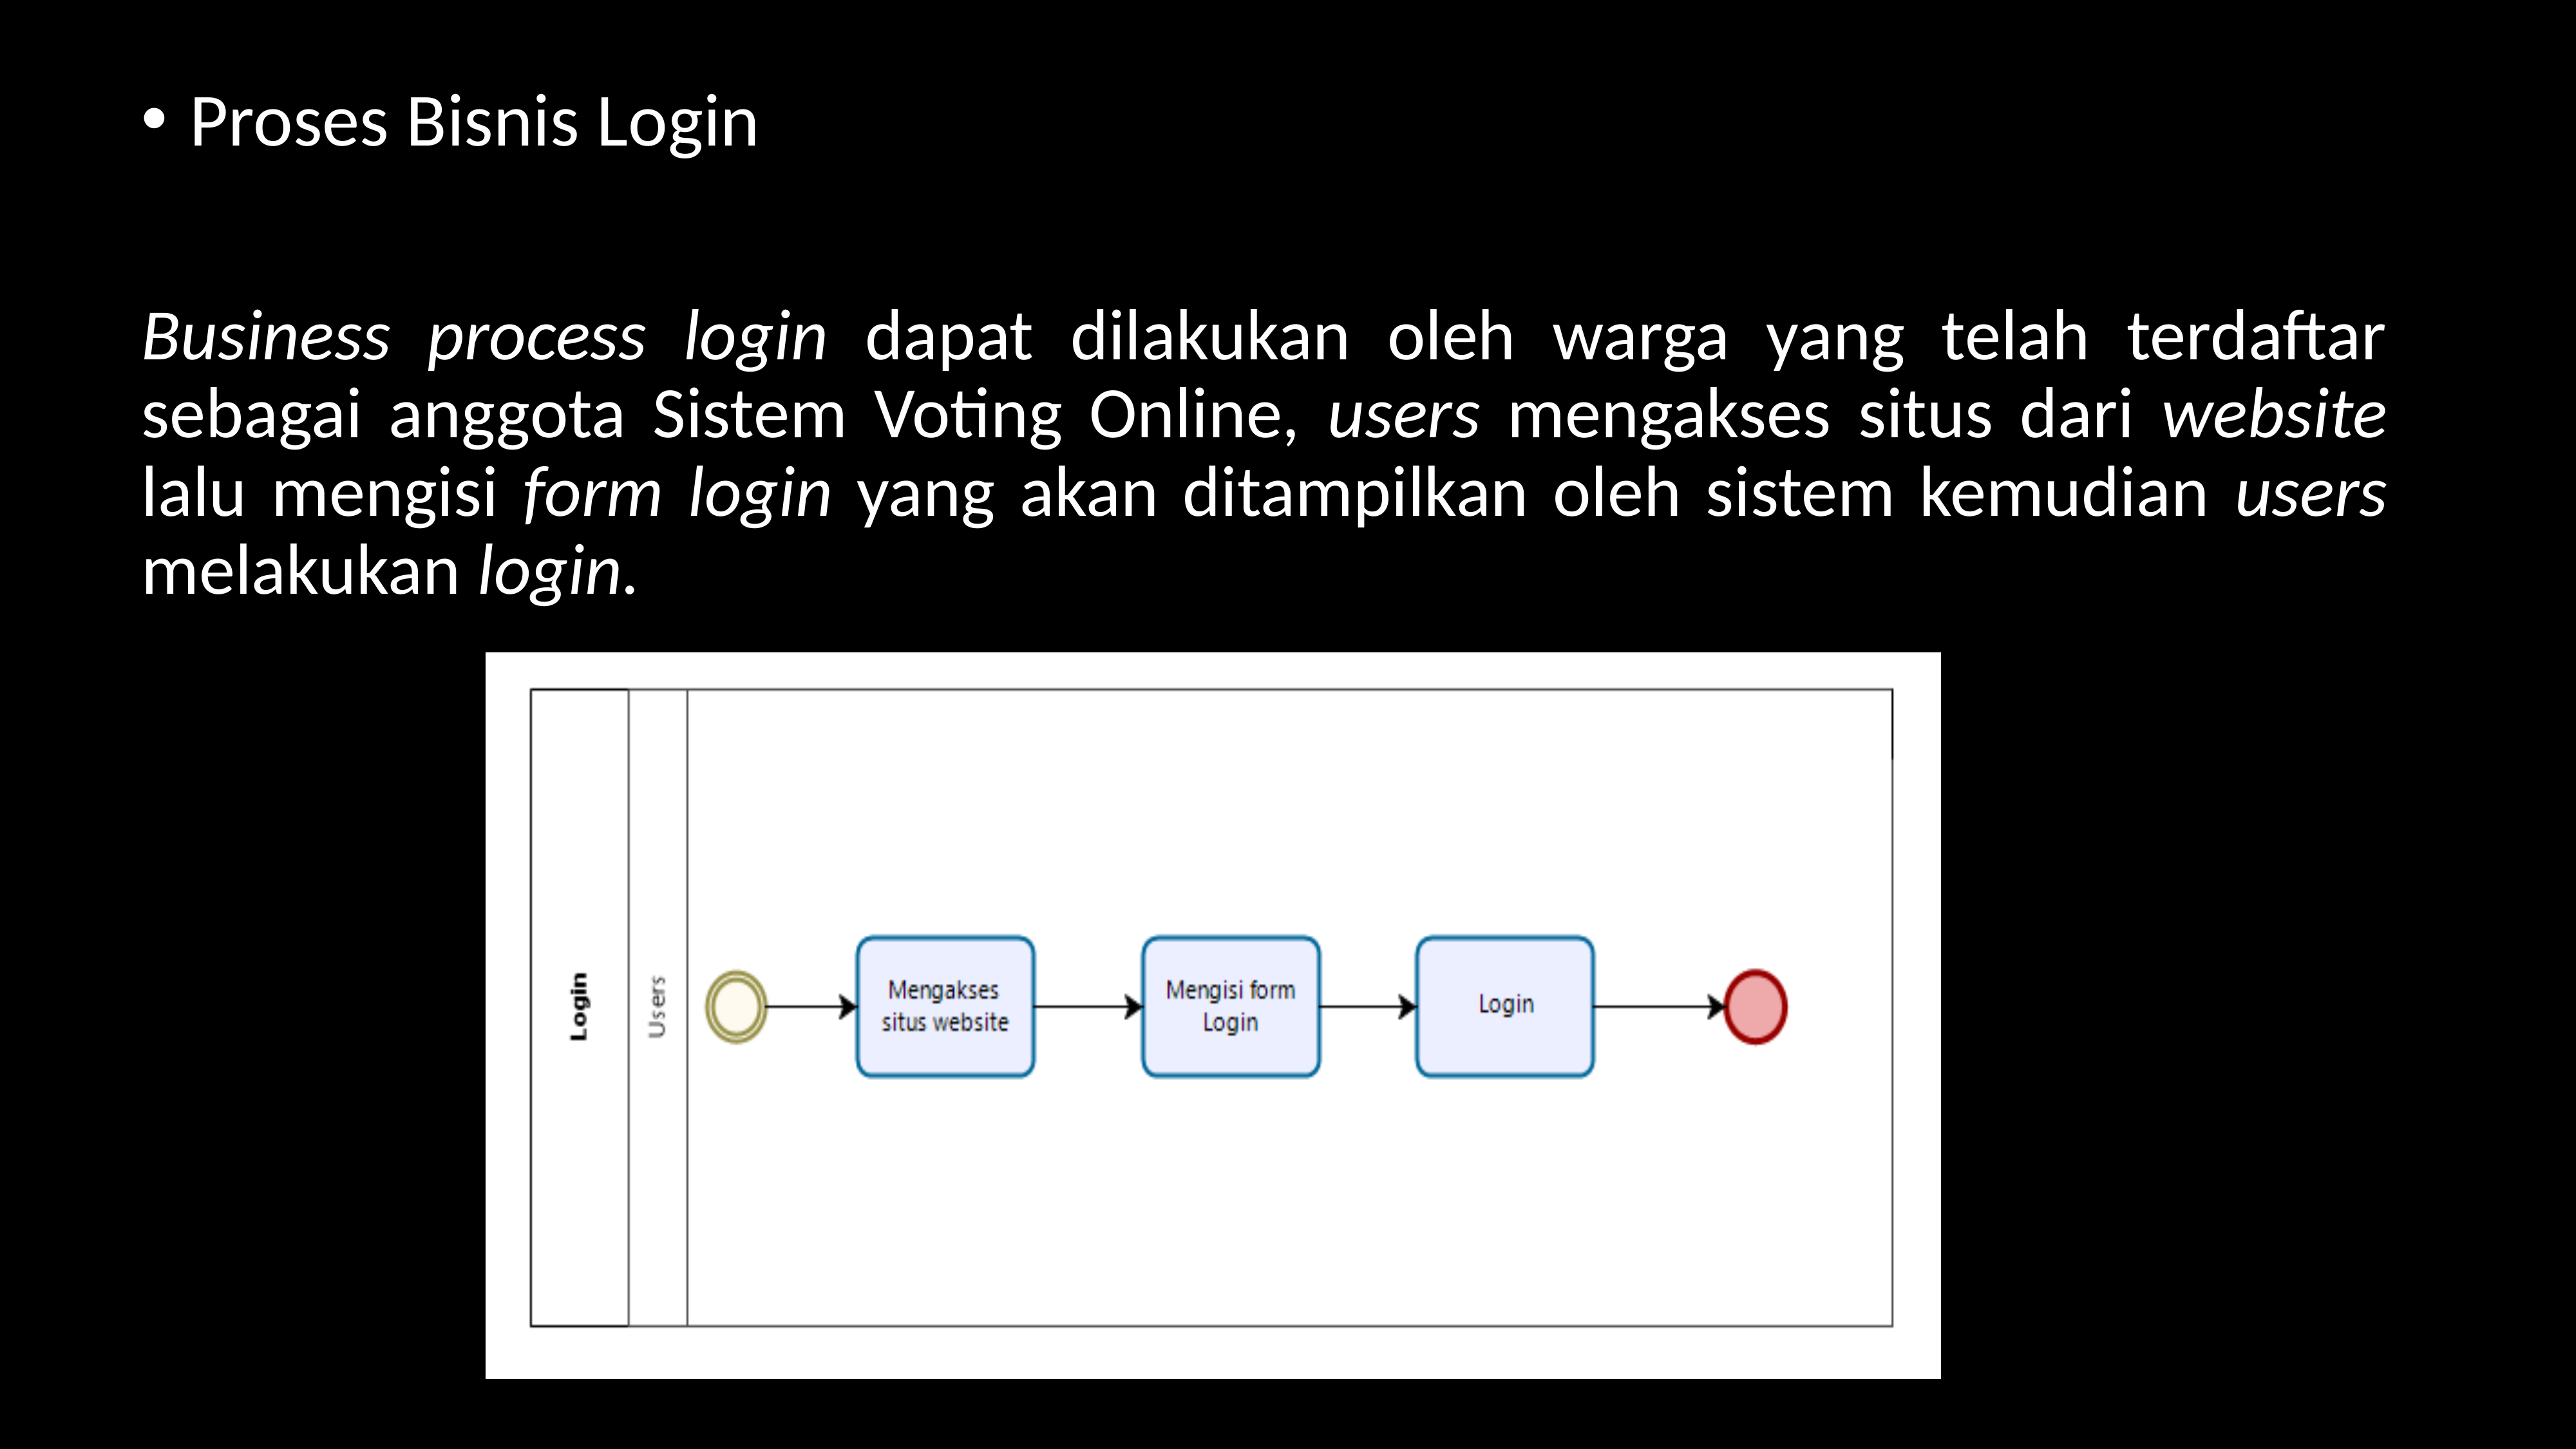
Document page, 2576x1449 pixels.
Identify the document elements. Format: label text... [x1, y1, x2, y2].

picture [486, 652, 1941, 1379]
list Proses Bisnis Login Business process login dapat dilakukan oleh warga yang telah terdaftar sebagai anggota Sistem Voting Online, users mengakses situs dari website lalu mengisi form login yang akan ditampilkan oleh sistem kemudian users melakukan login. [131, 76, 2398, 1379]
